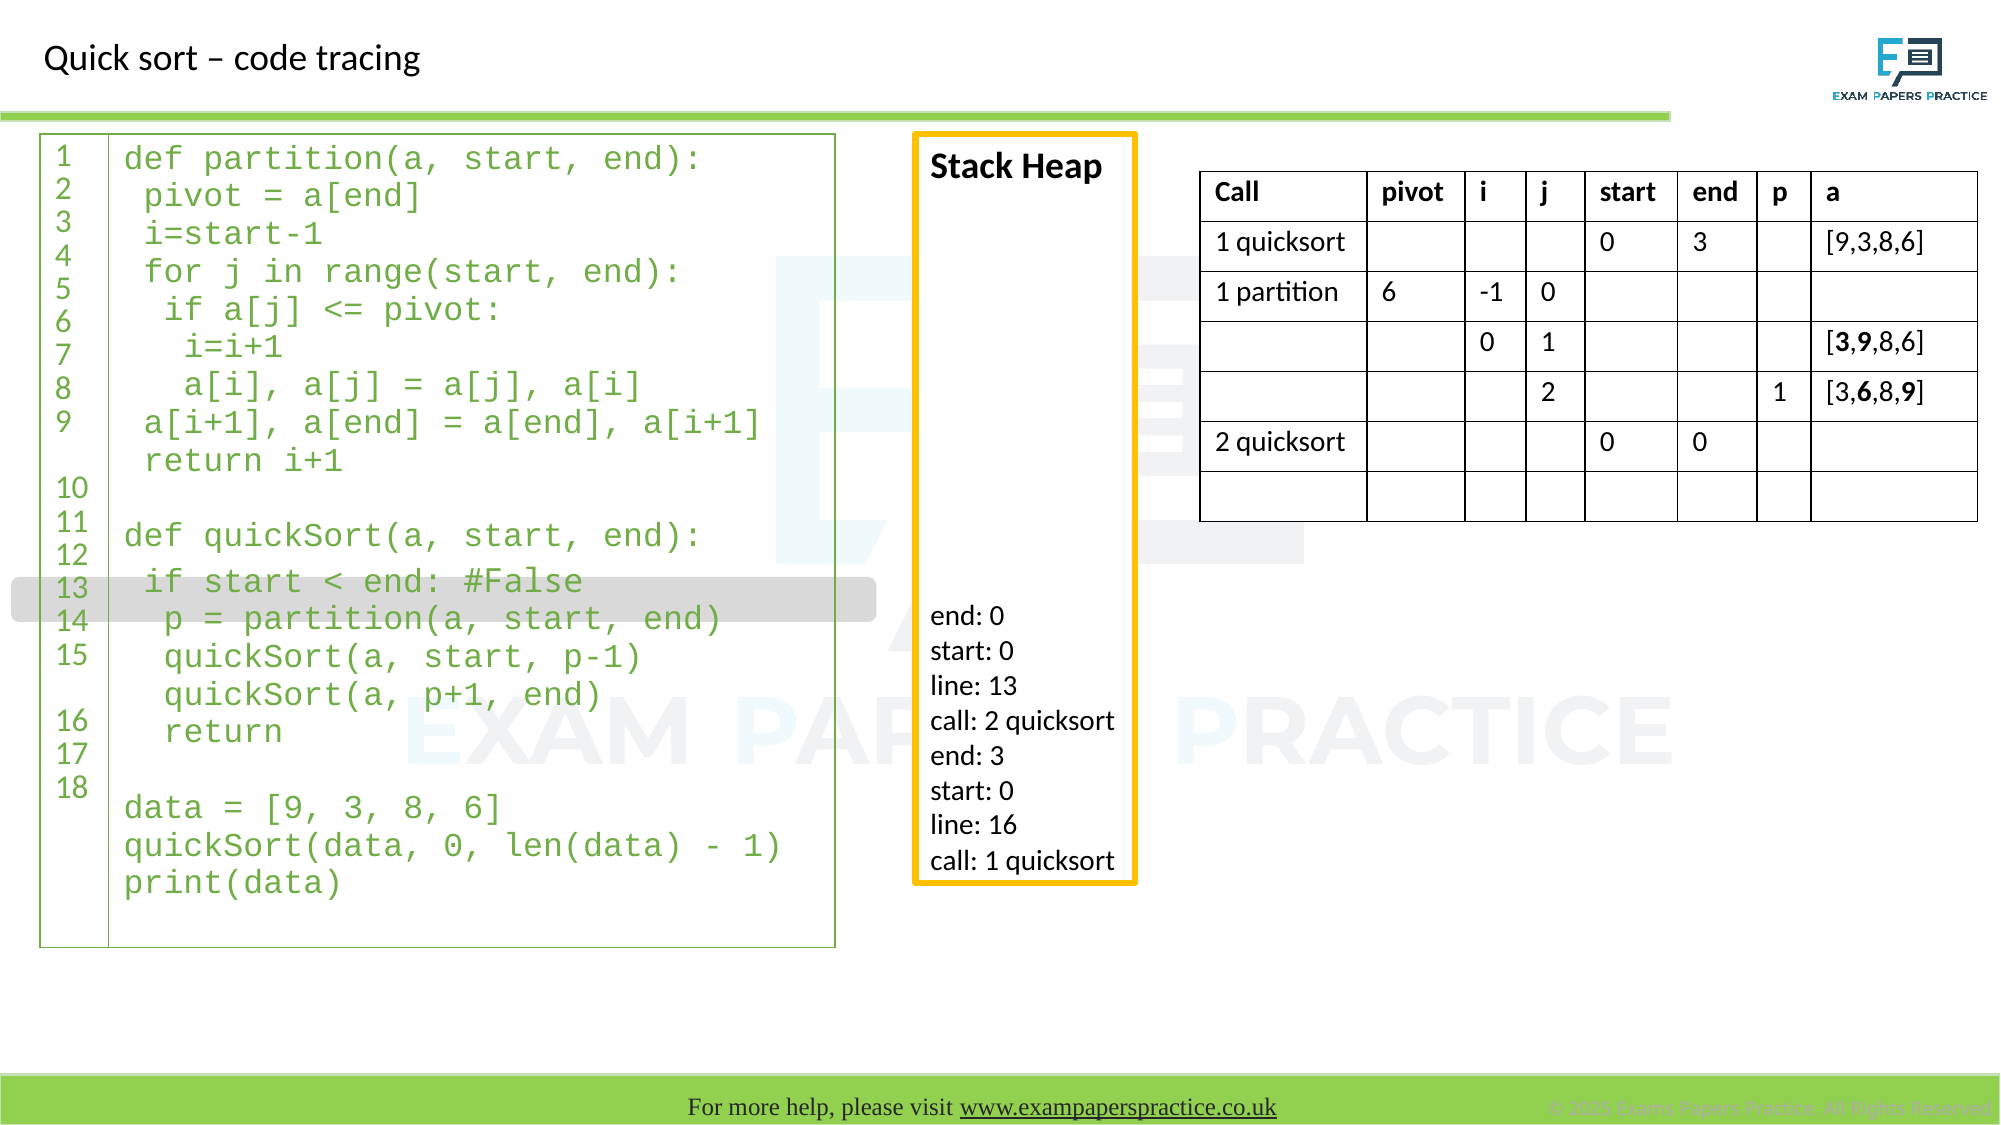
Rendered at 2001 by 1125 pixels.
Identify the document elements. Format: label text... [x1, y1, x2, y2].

table_cell [1678, 322, 1756, 371]
text_box [836, 576, 877, 622]
table_cell [1586, 372, 1677, 421]
table_cell 0 [1586, 222, 1677, 271]
table_cell [1812, 472, 1977, 521]
table_cell 1 [1527, 322, 1584, 371]
table_cell 0 [1466, 322, 1525, 371]
table_cell 3 [1678, 222, 1756, 271]
table_header Call [1201, 172, 1366, 221]
table_cell [9,3,8,6] [1812, 222, 1977, 271]
table_cell [1466, 372, 1525, 421]
table_cell [1466, 472, 1525, 521]
table_header j [1527, 172, 1584, 221]
table_cell 1 partition [1201, 272, 1366, 321]
text_box Stack Heap end: 0 start: 0 line: 13 call: 2 quicksort end: 3 start: 0 line: 16 call: 1 quicksort [915, 133, 1135, 884]
table_cell [1678, 472, 1756, 521]
table_cell [1812, 272, 1977, 321]
table_cell 0 [1527, 272, 1584, 321]
text_box Quick sort – code tracing [28, 25, 1072, 86]
table_cell [1758, 222, 1810, 271]
table_cell [1527, 472, 1584, 521]
table_cell [1368, 372, 1464, 421]
table_cell -1 [1466, 272, 1525, 321]
table_header 1 2 3 4 5 6 7 8 9 10 11 12 13 14 15 16 17 18 [41, 135, 108, 947]
table_header def partition(a, start, end): pivot = a[end] i=start-1 for j in range(start, end): if a[j] <= pivot: i=i+1 a[i], a[j] = a[j], a[i] a[i+1], a[end] = a[end], a[i+1] return i+1 def quickSort(a, start, end): if start < end: #False p = partition(a, start, end) quickSort(a, start, p-1) quickSort(a, p+1, end) return data = [9, 3, 8, 6] quickSort(data, 0, len(data) - 1) print(data) [109, 135, 834, 947]
table_cell 2 [1527, 372, 1584, 421]
table_header i [1466, 172, 1525, 221]
table_cell [1466, 422, 1525, 471]
table_cell [1466, 222, 1525, 271]
table_header pivot [1368, 172, 1464, 221]
table_cell [1368, 222, 1464, 271]
table_cell [1758, 472, 1810, 521]
table_cell [1586, 322, 1677, 371]
table_cell [1586, 472, 1677, 521]
table_header end [1678, 172, 1756, 221]
table_cell 1 [1758, 372, 1810, 421]
table_cell [1201, 372, 1366, 421]
table_cell [1368, 472, 1464, 521]
table_header a [1812, 172, 1977, 221]
table_cell 2 quicksort [1201, 422, 1366, 471]
table_cell [1527, 222, 1584, 271]
table_header p [1758, 172, 1810, 221]
table_cell 0 [1678, 422, 1756, 471]
table_cell [1678, 272, 1756, 321]
table_cell 1 quicksort [1201, 222, 1366, 271]
table_cell 0 [1586, 422, 1677, 471]
table_cell [1368, 322, 1464, 371]
table_cell [1758, 272, 1810, 321]
table_header start [1586, 172, 1677, 221]
table_cell [1368, 422, 1464, 471]
table_cell [1527, 422, 1584, 471]
table_cell [1201, 472, 1366, 521]
table_cell [1758, 322, 1810, 371]
table_cell [1812, 422, 1977, 471]
table_cell [1586, 272, 1677, 321]
table_cell [3,9,8,6] [1812, 322, 1977, 371]
table_cell [3,6,8,9] [1812, 372, 1977, 421]
table_cell [1201, 322, 1366, 371]
table_cell [1758, 422, 1810, 471]
table_cell 6 [1368, 272, 1464, 321]
table_cell [1678, 372, 1756, 421]
text_box [11, 576, 39, 622]
